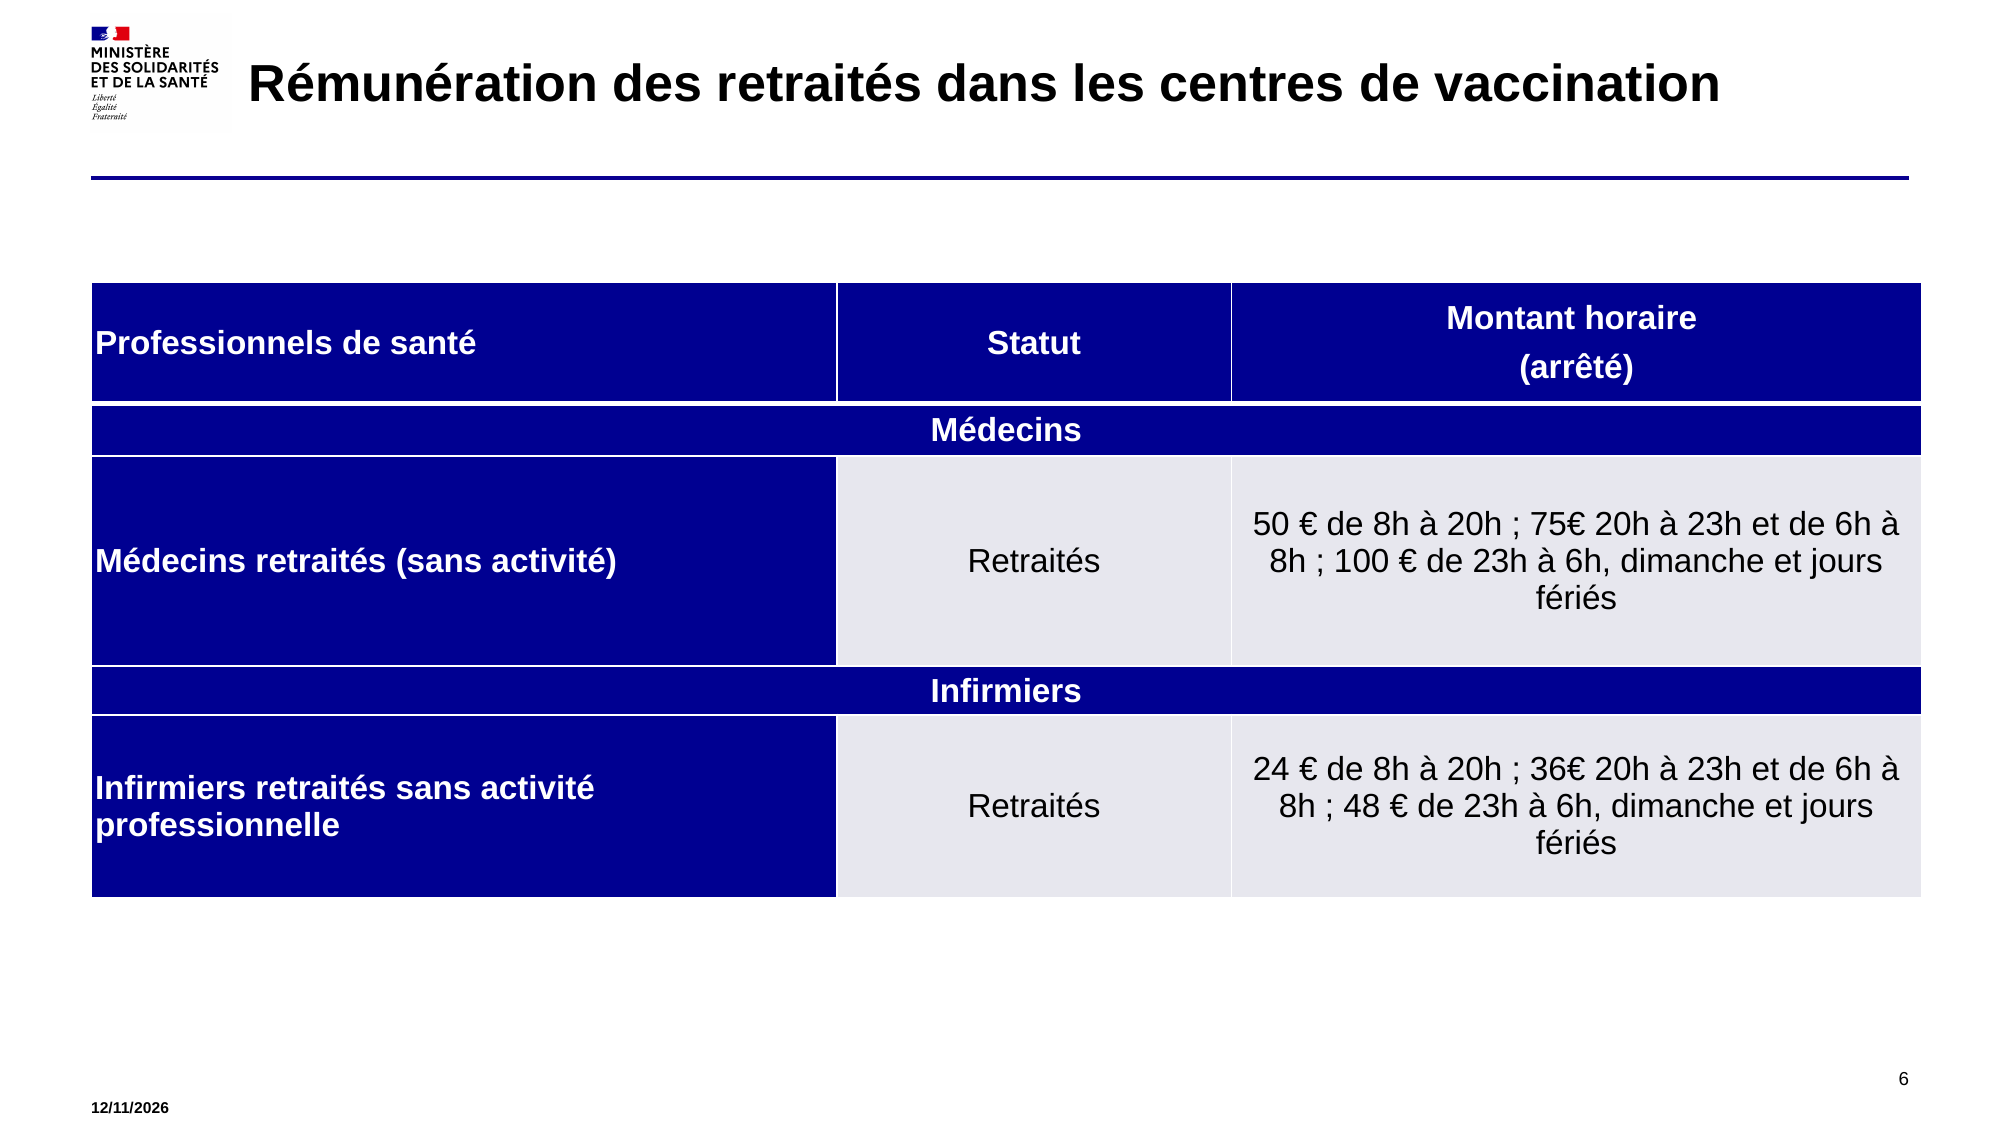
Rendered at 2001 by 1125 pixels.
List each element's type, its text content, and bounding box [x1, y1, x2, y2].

picture [90, 13, 232, 133]
table_header Statut [838, 283, 1231, 401]
table_cell 50 € de 8h à 20h ; 75€ 20h à 23h et de 6h à 8h ; 100 € de 23h à 6h, dimanche et jours fériés [1232, 457, 1921, 665]
table_header Montant horaire (arrêté) [1232, 283, 1921, 401]
table_cell 24 € de 8h à 20h ; 36€ 20h à 23h et de 6h à 8h ; 48 € de 23h à 6h, dimanche et jours fériés [1232, 716, 1921, 897]
table_cell Infirmiers [92, 667, 1921, 714]
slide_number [91, 1098, 290, 1118]
table_cell Médecins [92, 406, 1921, 455]
table_cell Infirmiers retraités sans activité professionnelle [92, 716, 836, 897]
table_header Professionnels de santé [92, 283, 836, 401]
table_cell Médecins retraités (sans activité) [92, 457, 836, 665]
table_cell Retraités [838, 457, 1231, 665]
table_cell Retraités [838, 716, 1231, 897]
title Rémunération des retraités dans les centres de vaccination [248, 49, 1909, 187]
